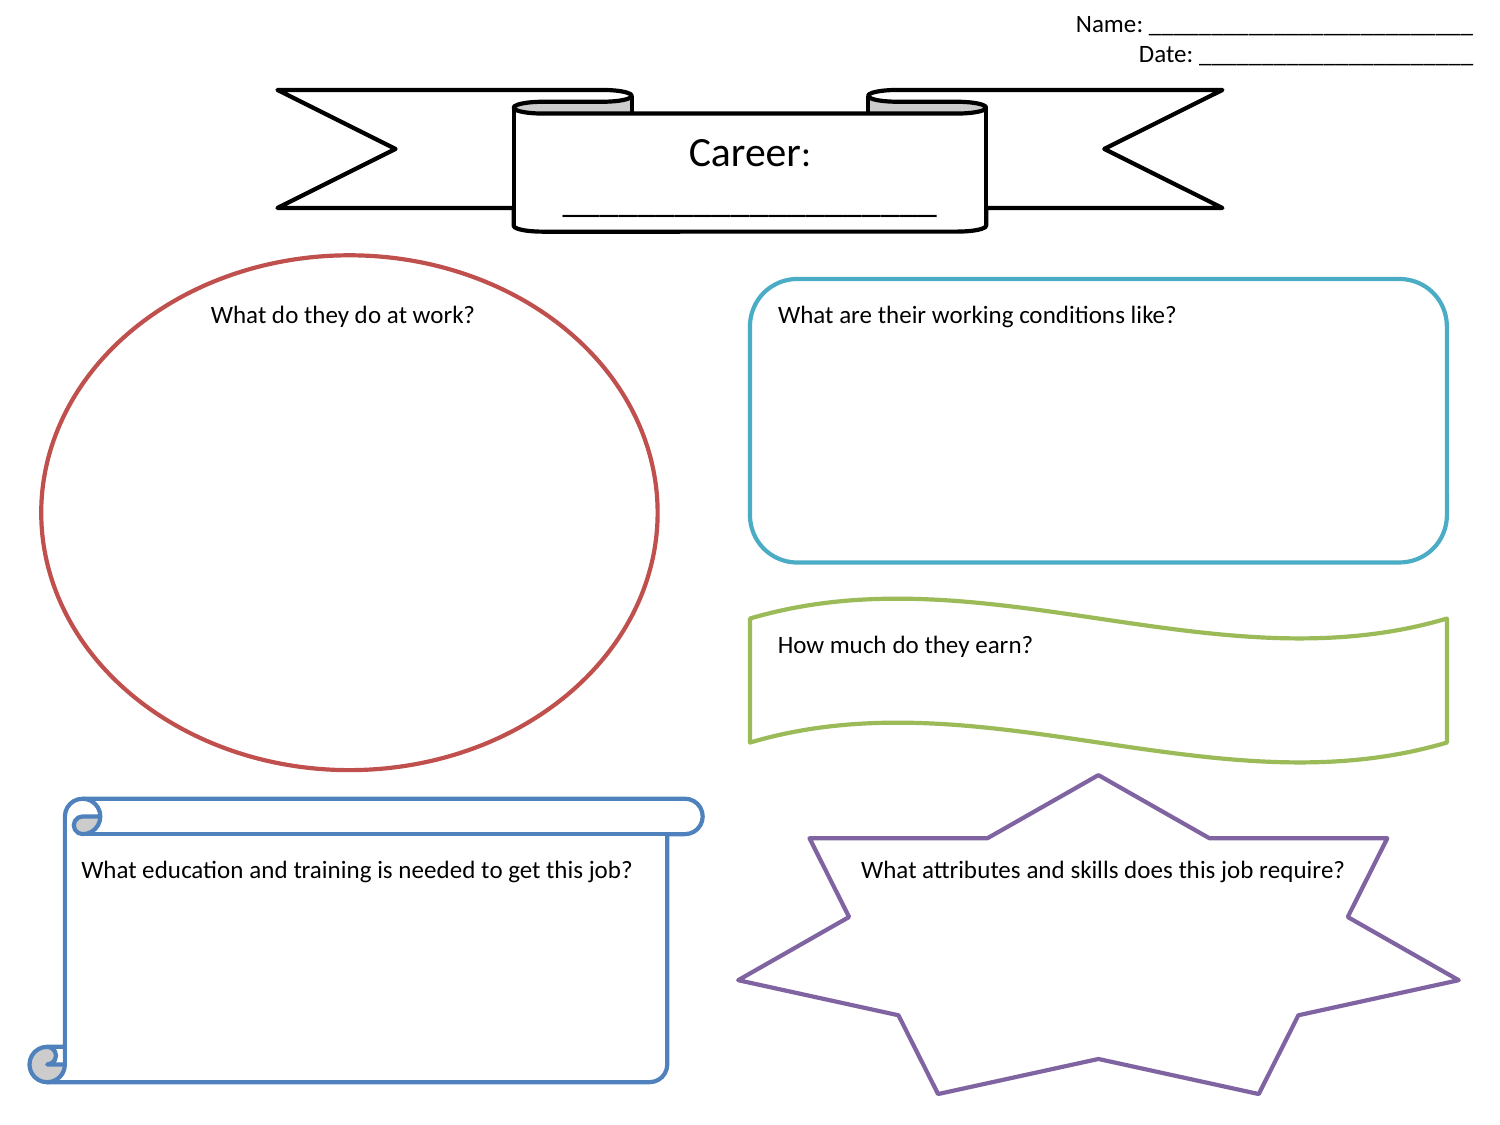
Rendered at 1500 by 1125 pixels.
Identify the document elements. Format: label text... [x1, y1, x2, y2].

text_box [39, 253, 660, 773]
text_box What do they do at work? [196, 290, 491, 336]
text_box What attributes and skills does this job require? [846, 846, 1362, 891]
text_box [736, 773, 1461, 1097]
text_box [747, 276, 1450, 565]
text_box Name: __________________________ Date: ______________________ [1060, 0, 1490, 105]
text_box [27, 796, 705, 1085]
text_box Career: ____________________ [275, 87, 1225, 234]
text_box [747, 596, 1450, 765]
text_box What are their working conditions like? [763, 290, 1193, 336]
text_box How much do they earn? [763, 621, 1049, 667]
text_box What education and training is needed to get this job? [66, 846, 649, 891]
